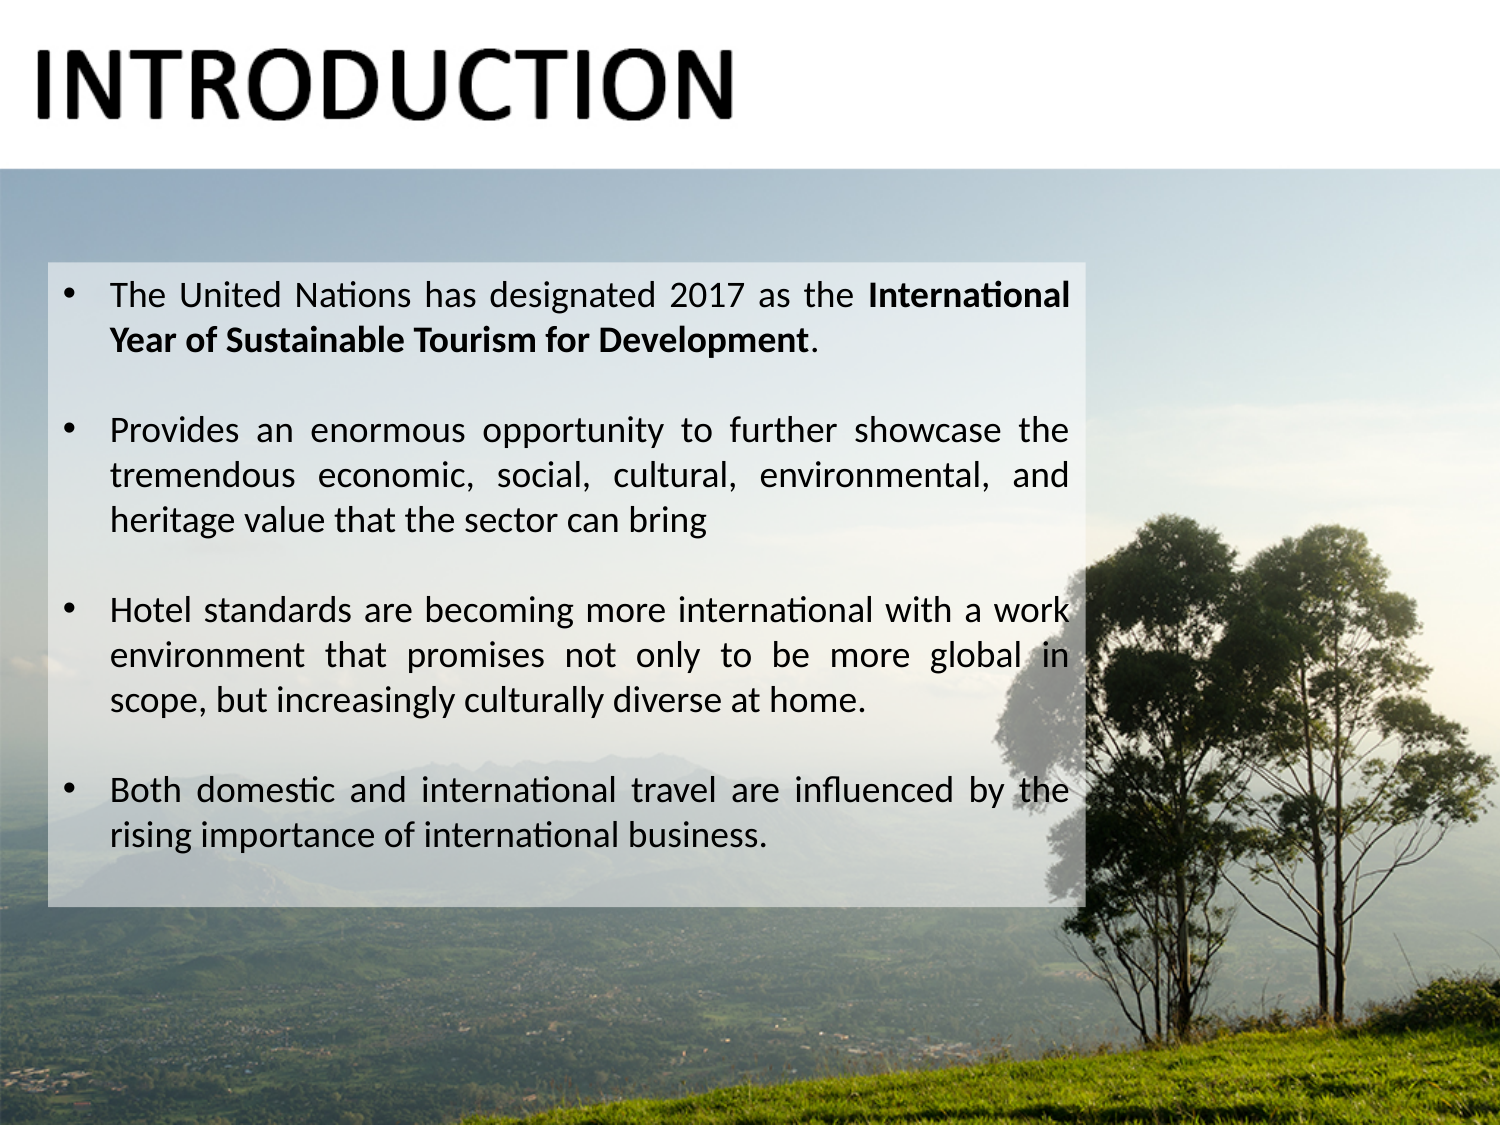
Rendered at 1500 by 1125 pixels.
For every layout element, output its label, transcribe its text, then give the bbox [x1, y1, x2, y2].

text_box The United Nations has designated 2017 as the International Year of Sustainable Tourism for Development. Provides an enormous opportunity to further showcase the tremendous economic, social, cultural, environmental, and heritage value that the sector can bring Hotel standards are becoming more international with a work environment that promises not only to be more global in scope, but increasingly culturally diverse at home. Both domestic and international travel are influenced by the rising importance of international business. [48, 262, 1086, 908]
picture [0, 0, 1500, 1125]
